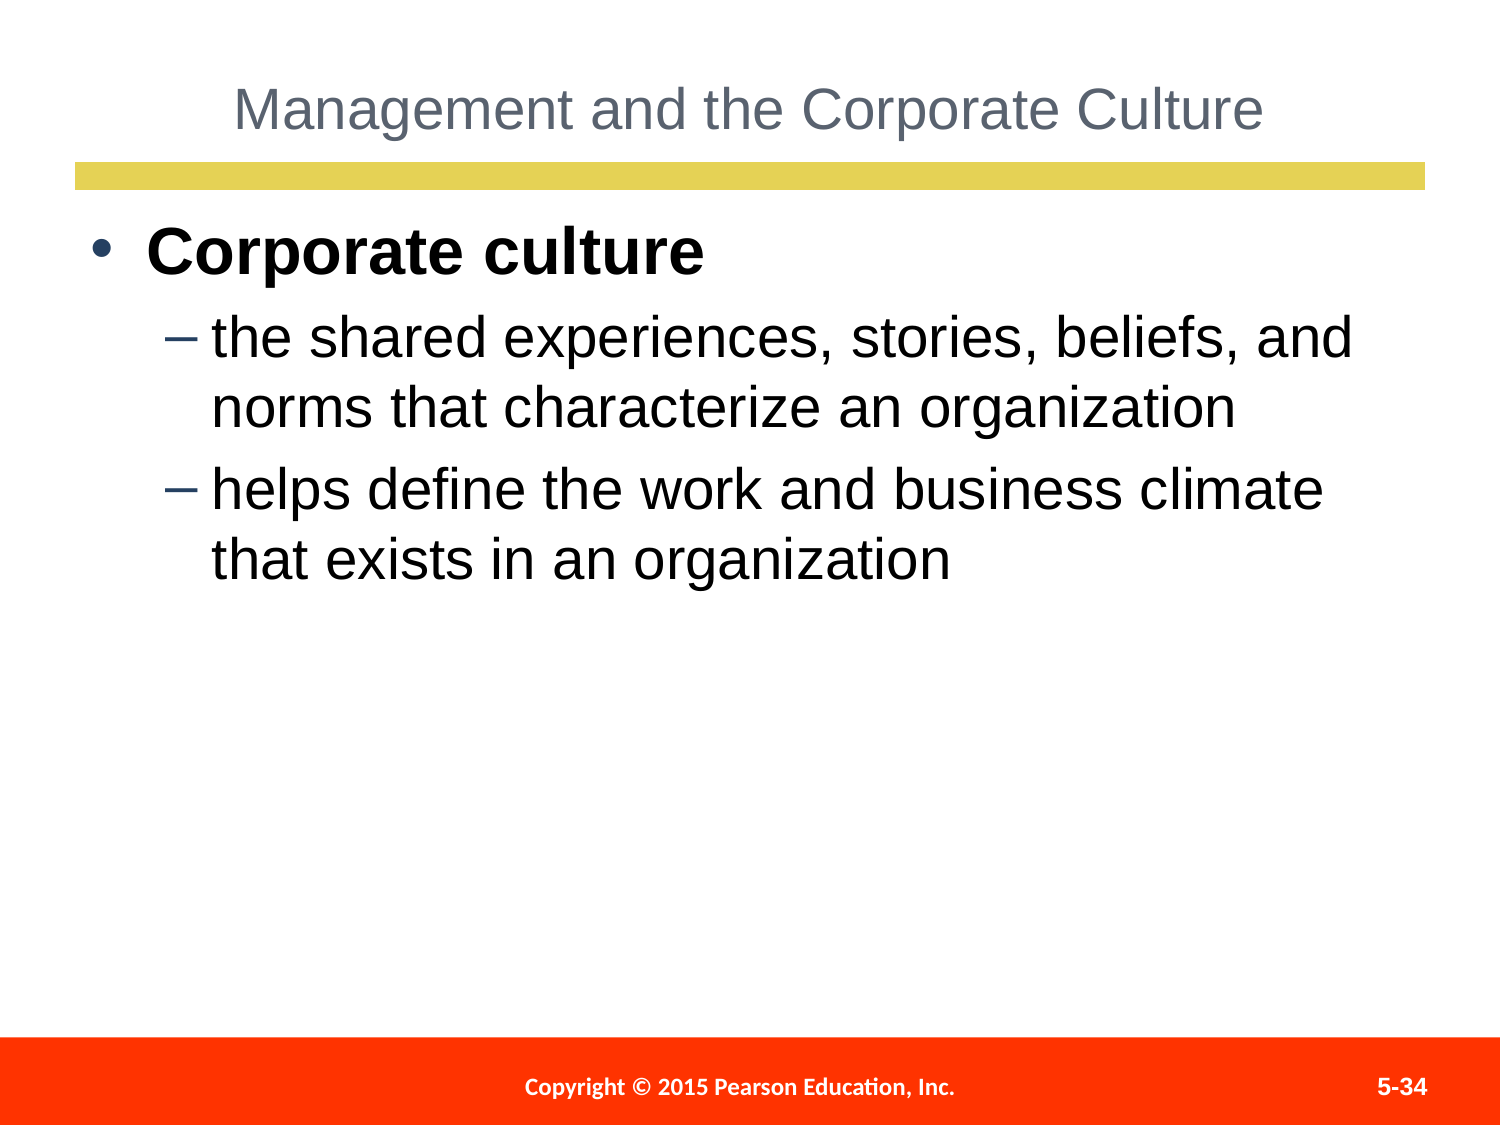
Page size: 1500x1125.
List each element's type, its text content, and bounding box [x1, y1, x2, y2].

list Corporate culture the shared experiences, stories, beliefs, and norms that characterize an organization helps define the work and business climate that exists in an organization [74, 199, 1426, 1006]
title Management and the Corporate Culture [74, 12, 1426, 199]
